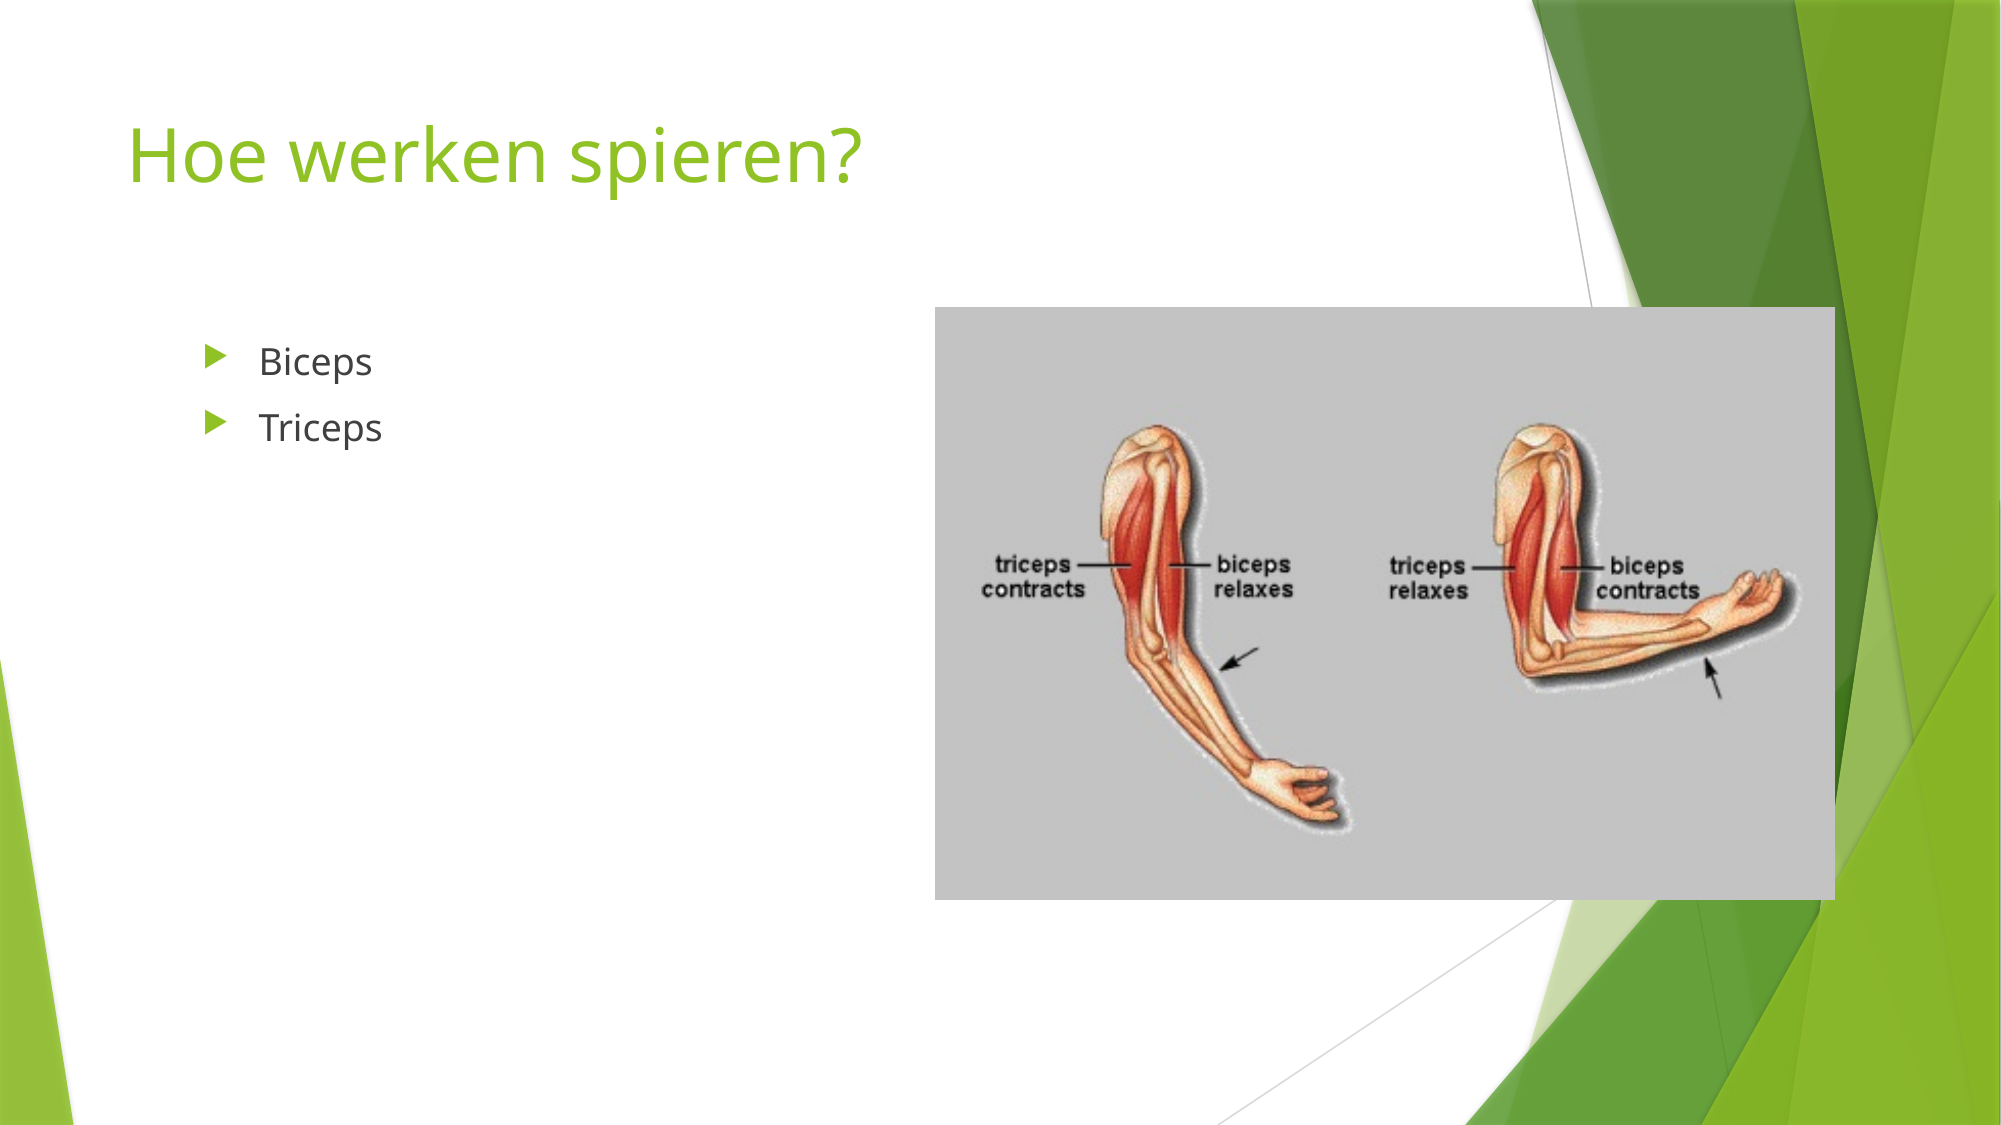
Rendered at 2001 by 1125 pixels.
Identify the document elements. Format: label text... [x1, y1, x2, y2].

title Hoe werken spieren? [111, 99, 1522, 317]
list Biceps Triceps [187, 330, 1813, 912]
picture [935, 307, 1835, 901]
